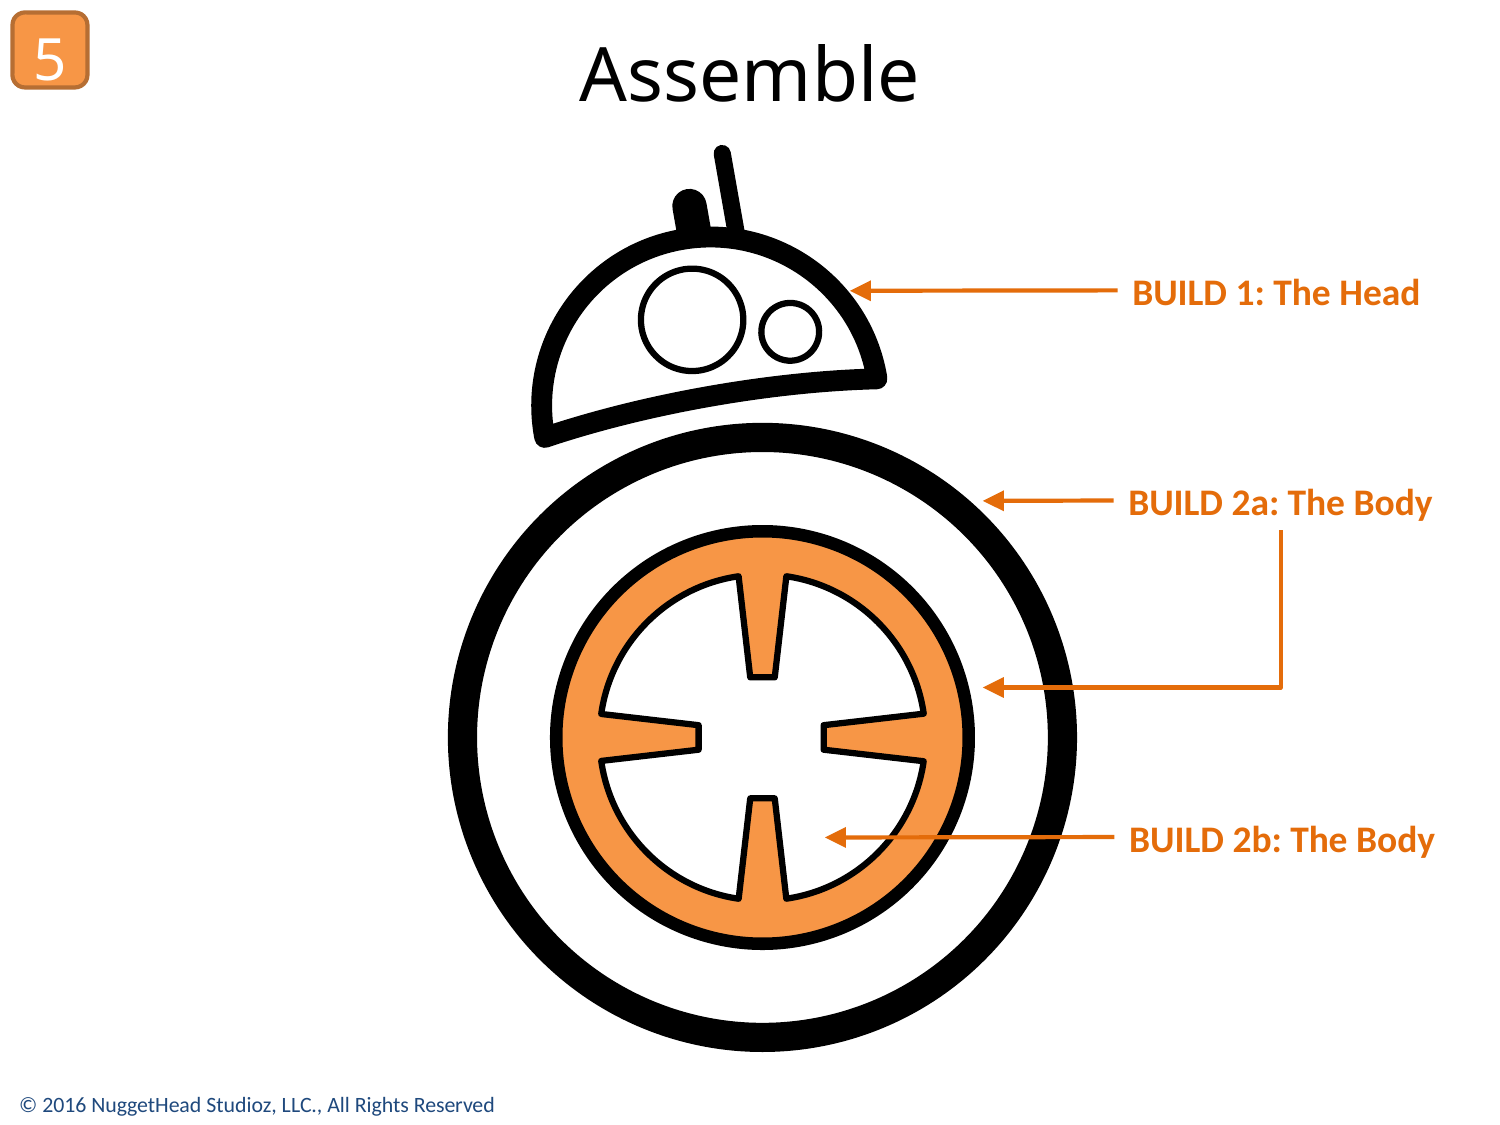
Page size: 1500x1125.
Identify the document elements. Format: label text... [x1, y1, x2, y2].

text_box BUILD 1: The Head [1117, 260, 1436, 321]
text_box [12, 12, 88, 101]
text_box [599, 574, 926, 901]
text_box BUILD 2a: The Body [1216, 470, 1448, 531]
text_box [519, 152, 858, 411]
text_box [1053, 460, 1211, 759]
title Assemble [75, 12, 1425, 130]
text_box [554, 529, 971, 946]
text_box [460, 435, 1064, 1040]
text_box BUILD 2b: The Body [1114, 807, 1451, 867]
